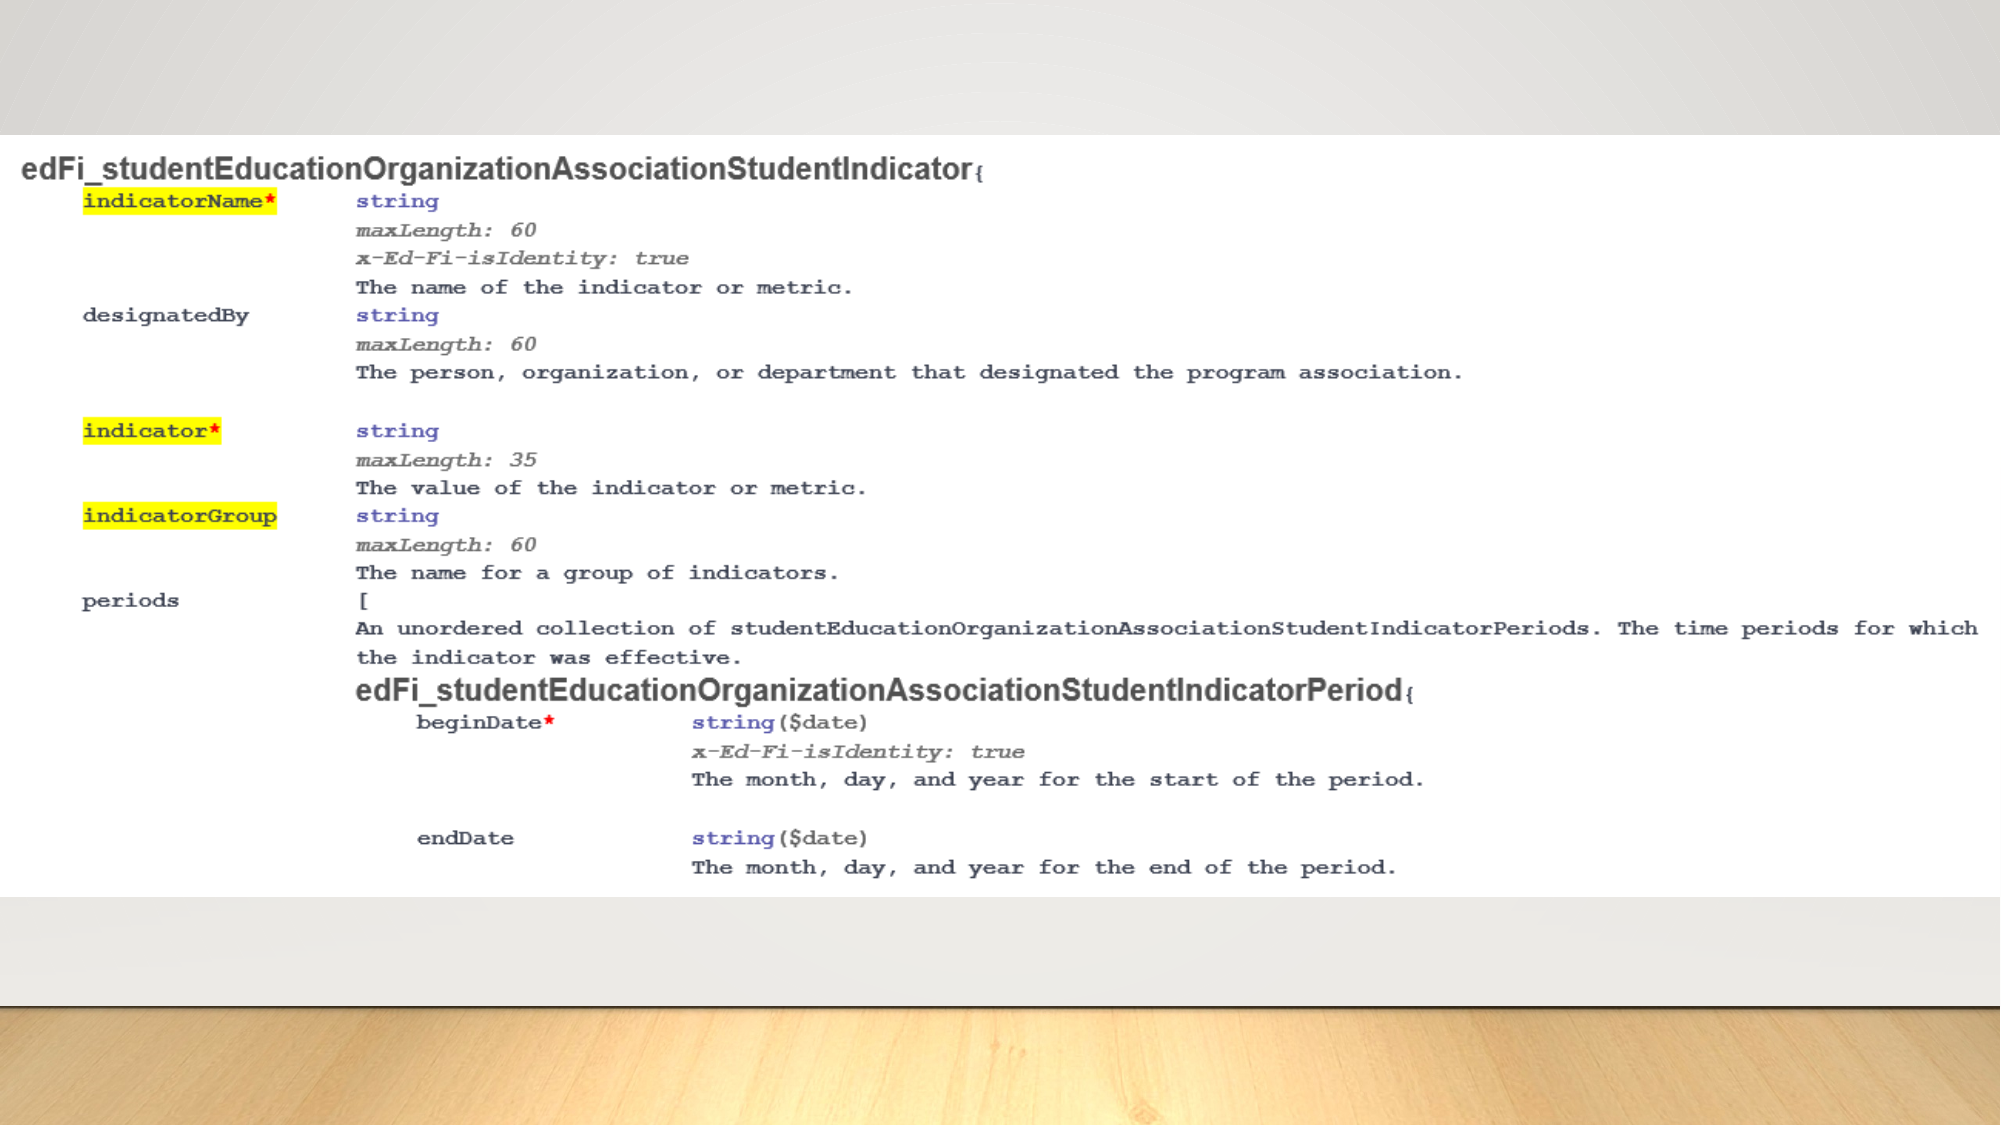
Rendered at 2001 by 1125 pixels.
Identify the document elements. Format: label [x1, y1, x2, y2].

picture [0, 1006, 2000, 1125]
picture [0, 135, 2000, 897]
